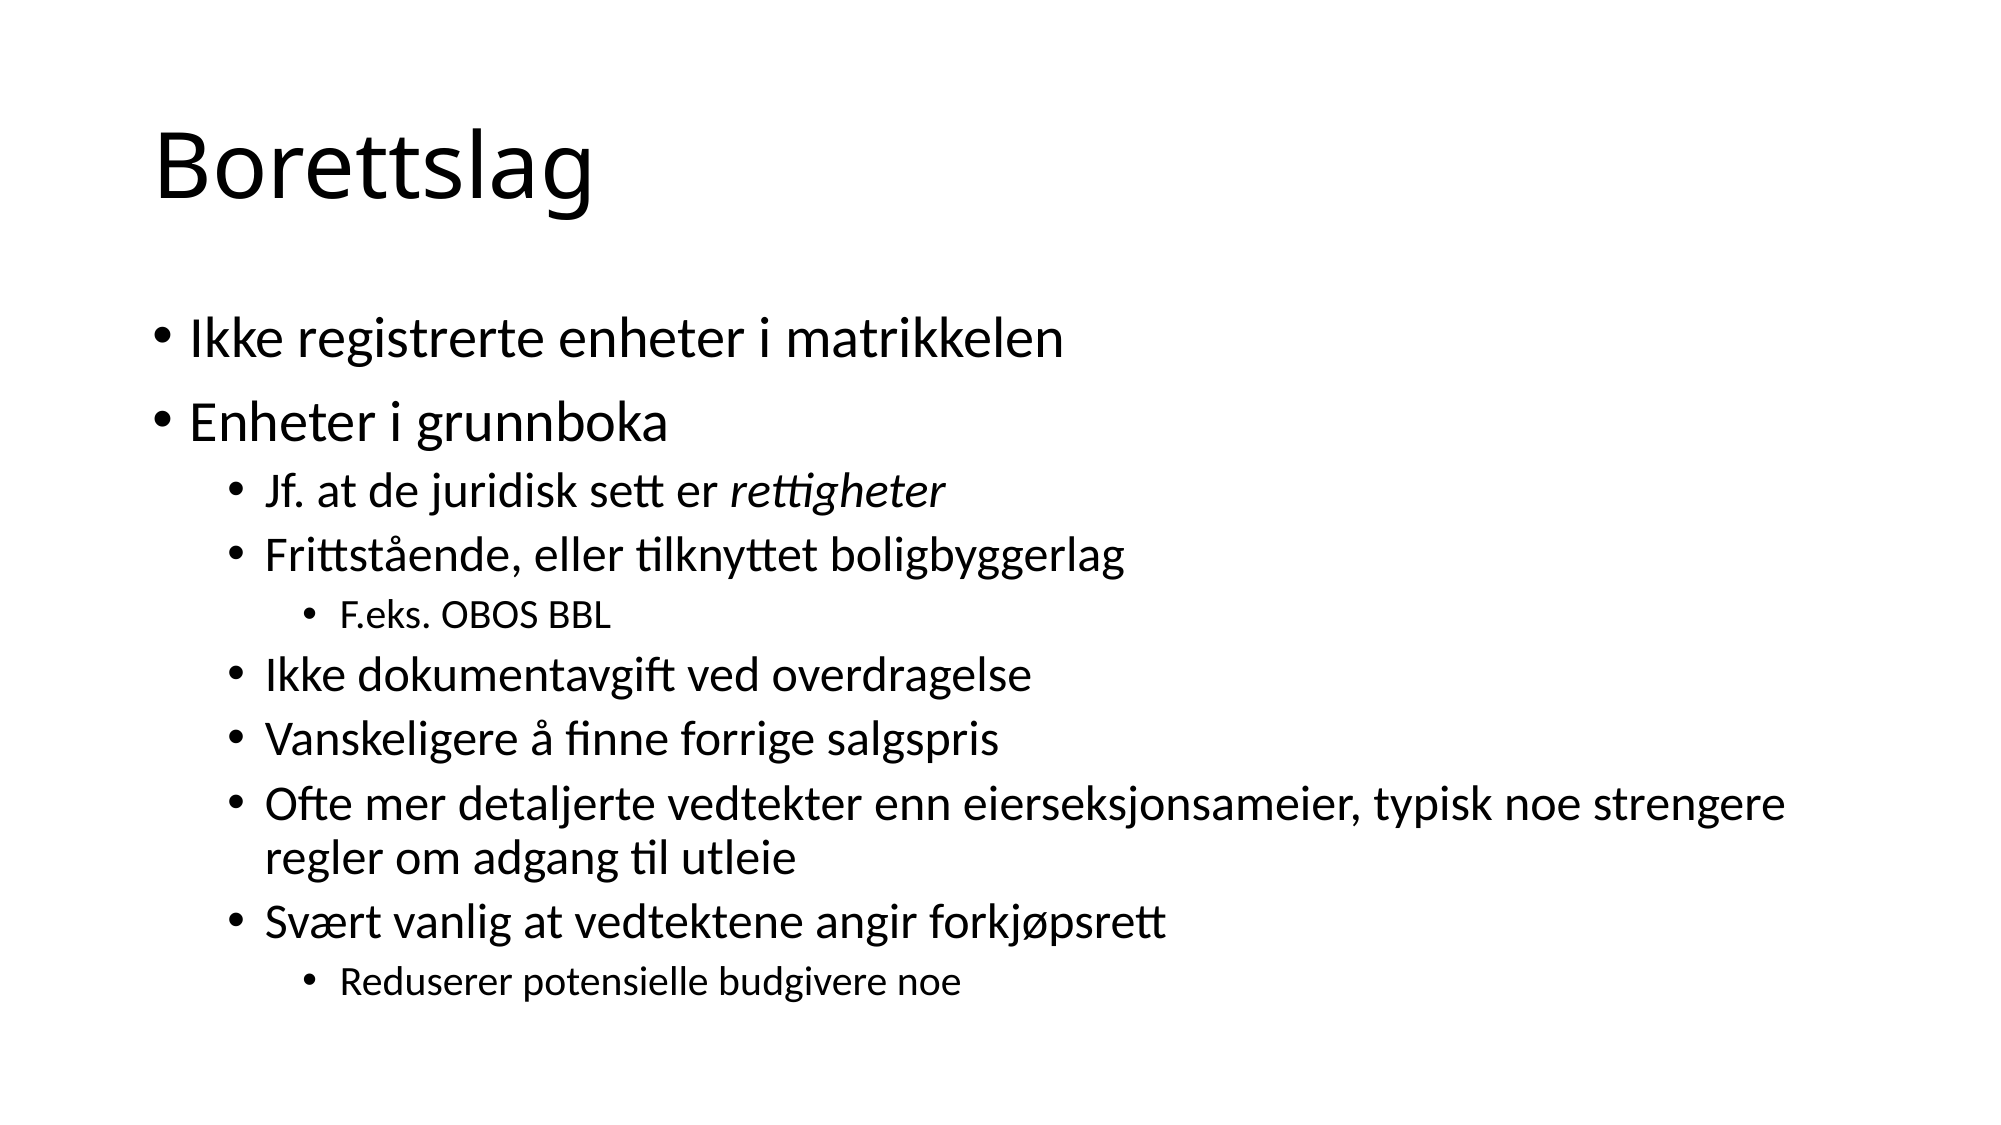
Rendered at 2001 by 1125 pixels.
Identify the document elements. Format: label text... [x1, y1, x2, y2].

title Borettslag [137, 59, 1863, 278]
list Ikke registrerte enheter i matrikkelen Enheter i grunnboka Jf. at de juridisk sett er rettigheter Frittstående, eller tilknyttet boligbyggerlag F.eks. OBOS BBL Ikke dokumentavgift ved overdragelse Vanskeligere å finne forrige salgspris Ofte mer detaljerte vedtekter enn eierseksjonsameier, typisk noe strengere regler om adgang til utleie Svært vanlig at vedtektene angir forkjøpsrett Reduserer potensielle budgivere noe [137, 299, 1863, 1014]
